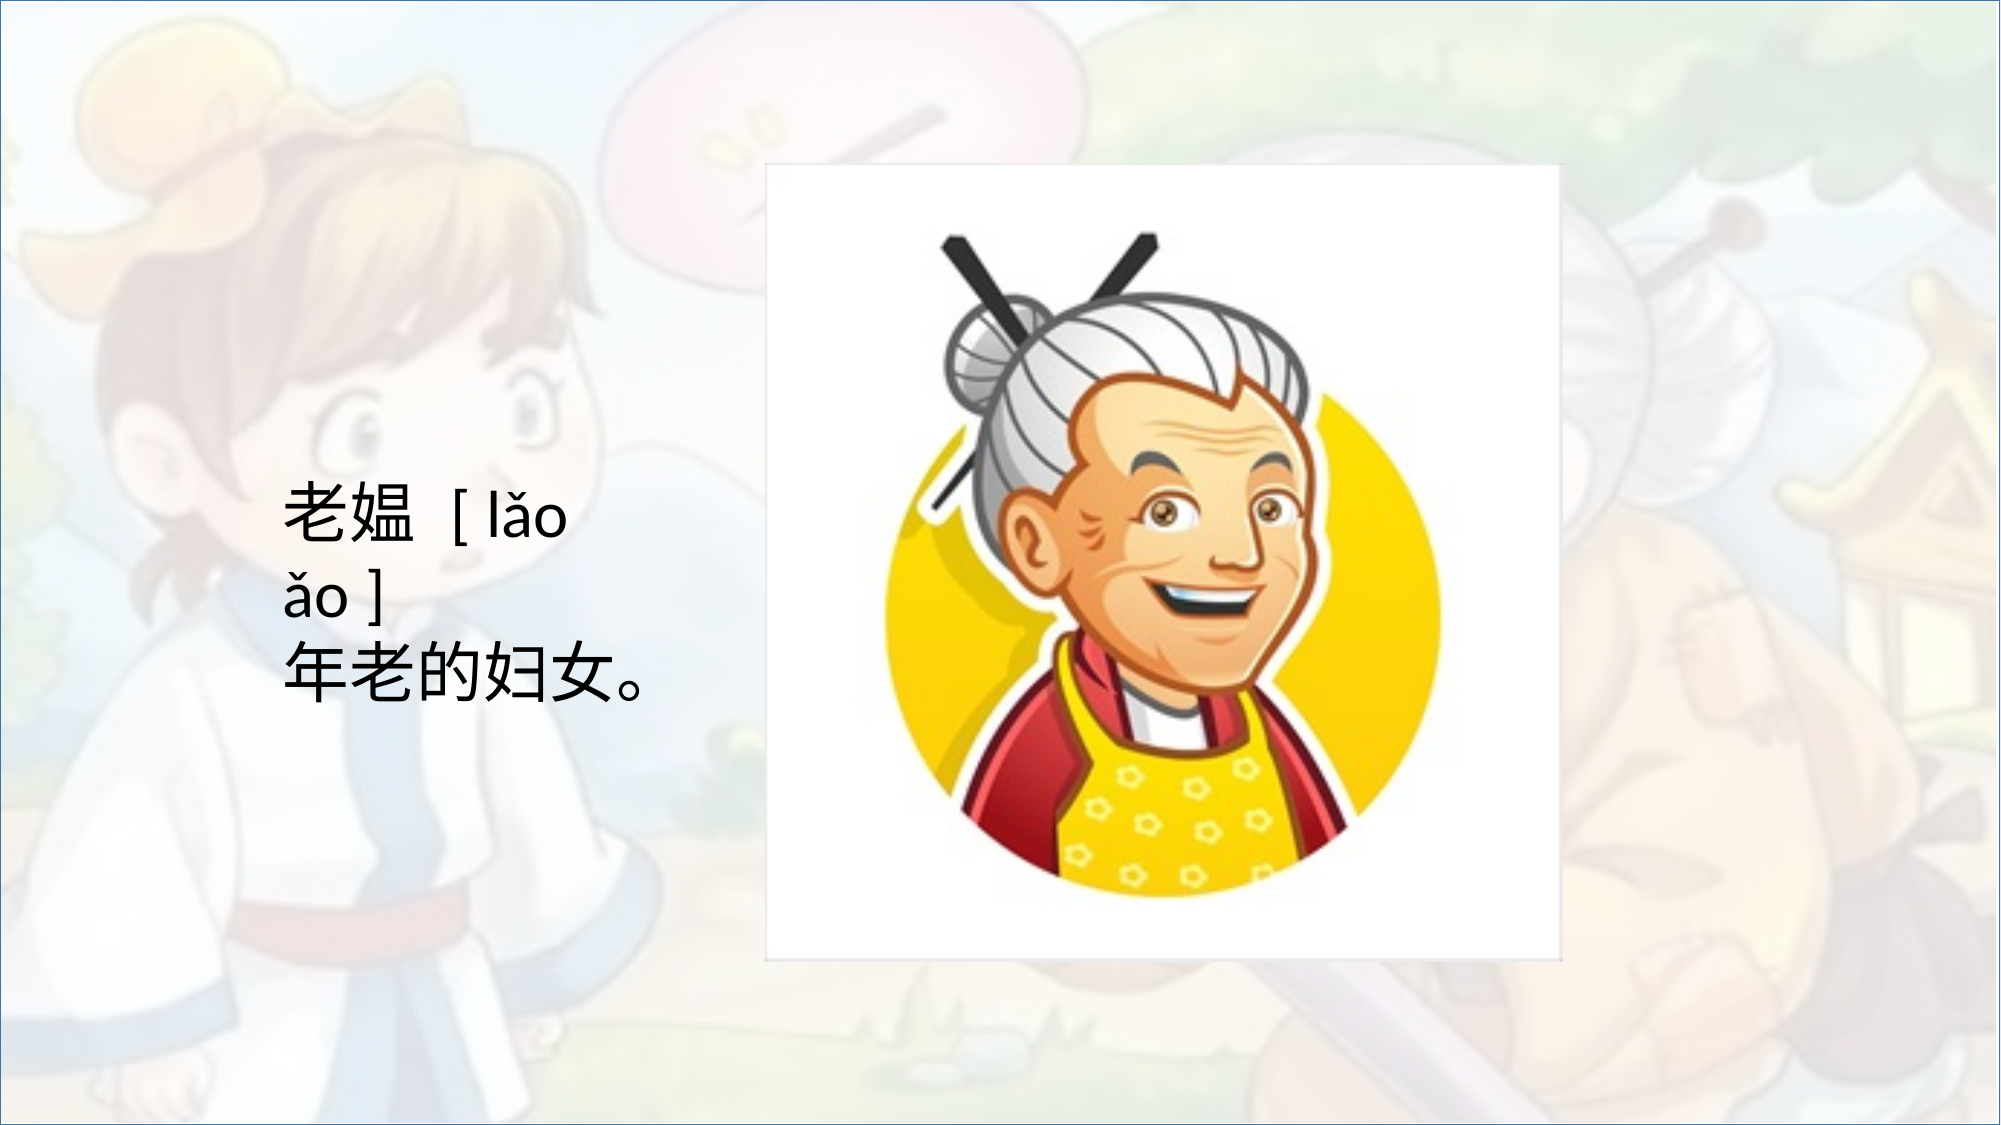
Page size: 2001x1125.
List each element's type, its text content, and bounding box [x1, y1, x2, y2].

picture [765, 163, 1563, 962]
text_box 老媪 [ lǎo ǎo ] 年老的妇女。 [268, 463, 685, 718]
